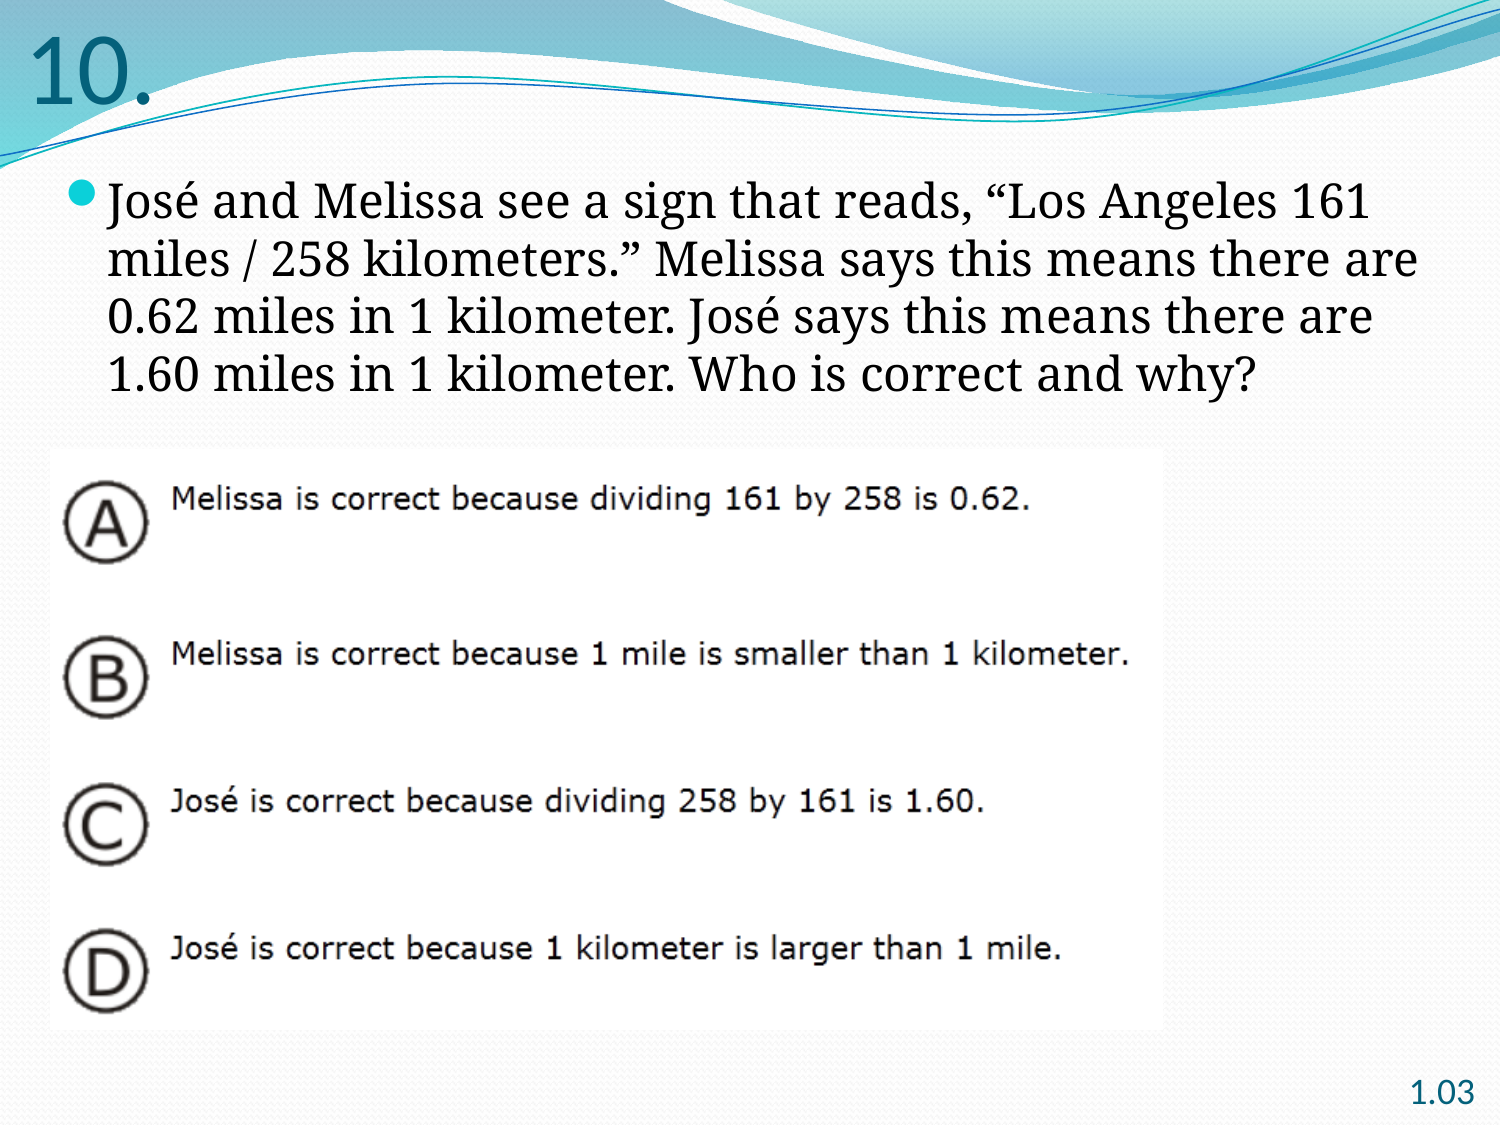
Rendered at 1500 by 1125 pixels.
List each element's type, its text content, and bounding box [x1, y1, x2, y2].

list José and Melissa see a sign that reads, “Los Angeles 161 miles / 258 kilometers.” Melissa says this means there are 0.62 miles in 1 kilometer. José says this means there are 1.60 miles in 1 kilometer. Who is correct and why? [50, 162, 1472, 413]
title 10. [24, 0, 1375, 125]
picture [49, 449, 1163, 1030]
text_box 1.03 [124, 924, 1475, 1113]
title 31. [124, 924, 1169, 1042]
